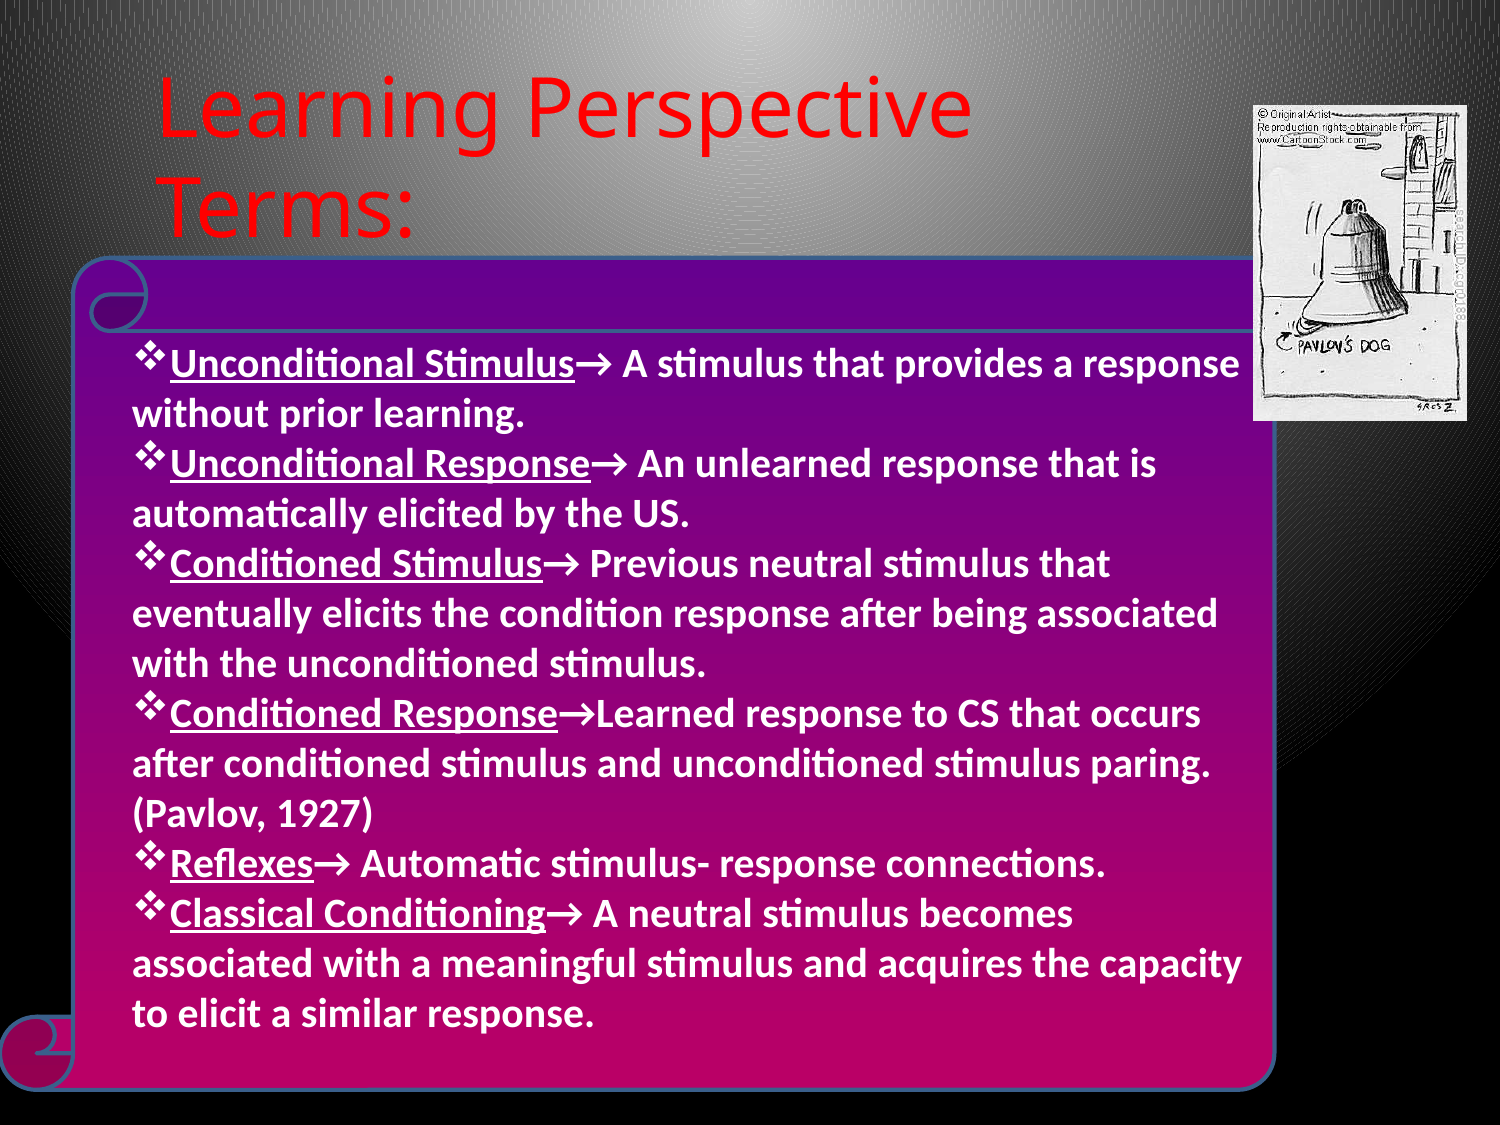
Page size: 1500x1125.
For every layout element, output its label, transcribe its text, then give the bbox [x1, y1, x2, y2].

picture [1253, 105, 1467, 422]
text_box Learning Perspective Terms: [140, 46, 1219, 262]
text_box [0, 255, 1277, 1092]
text_box Unconditional Stimulus→ A stimulus that provides a response without prior learning. Unconditional Response→ An unlearned response that is automatically elicited by the US. Conditioned Stimulus→ Previous neutral stimulus that eventually elicits the condition response after being associated with the unconditioned stimulus. Conditioned Response→Learned response to CS that occurs after conditioned stimulus and unconditioned stimulus paring. (Pavlov, 1927) Reflexes→ Automatic stimulus- response connections. Classical Conditioning→ A neutral stimulus becomes associated with a meaningful stimulus and acquires the capacity to elicit a similar response. [117, 328, 1278, 1044]
